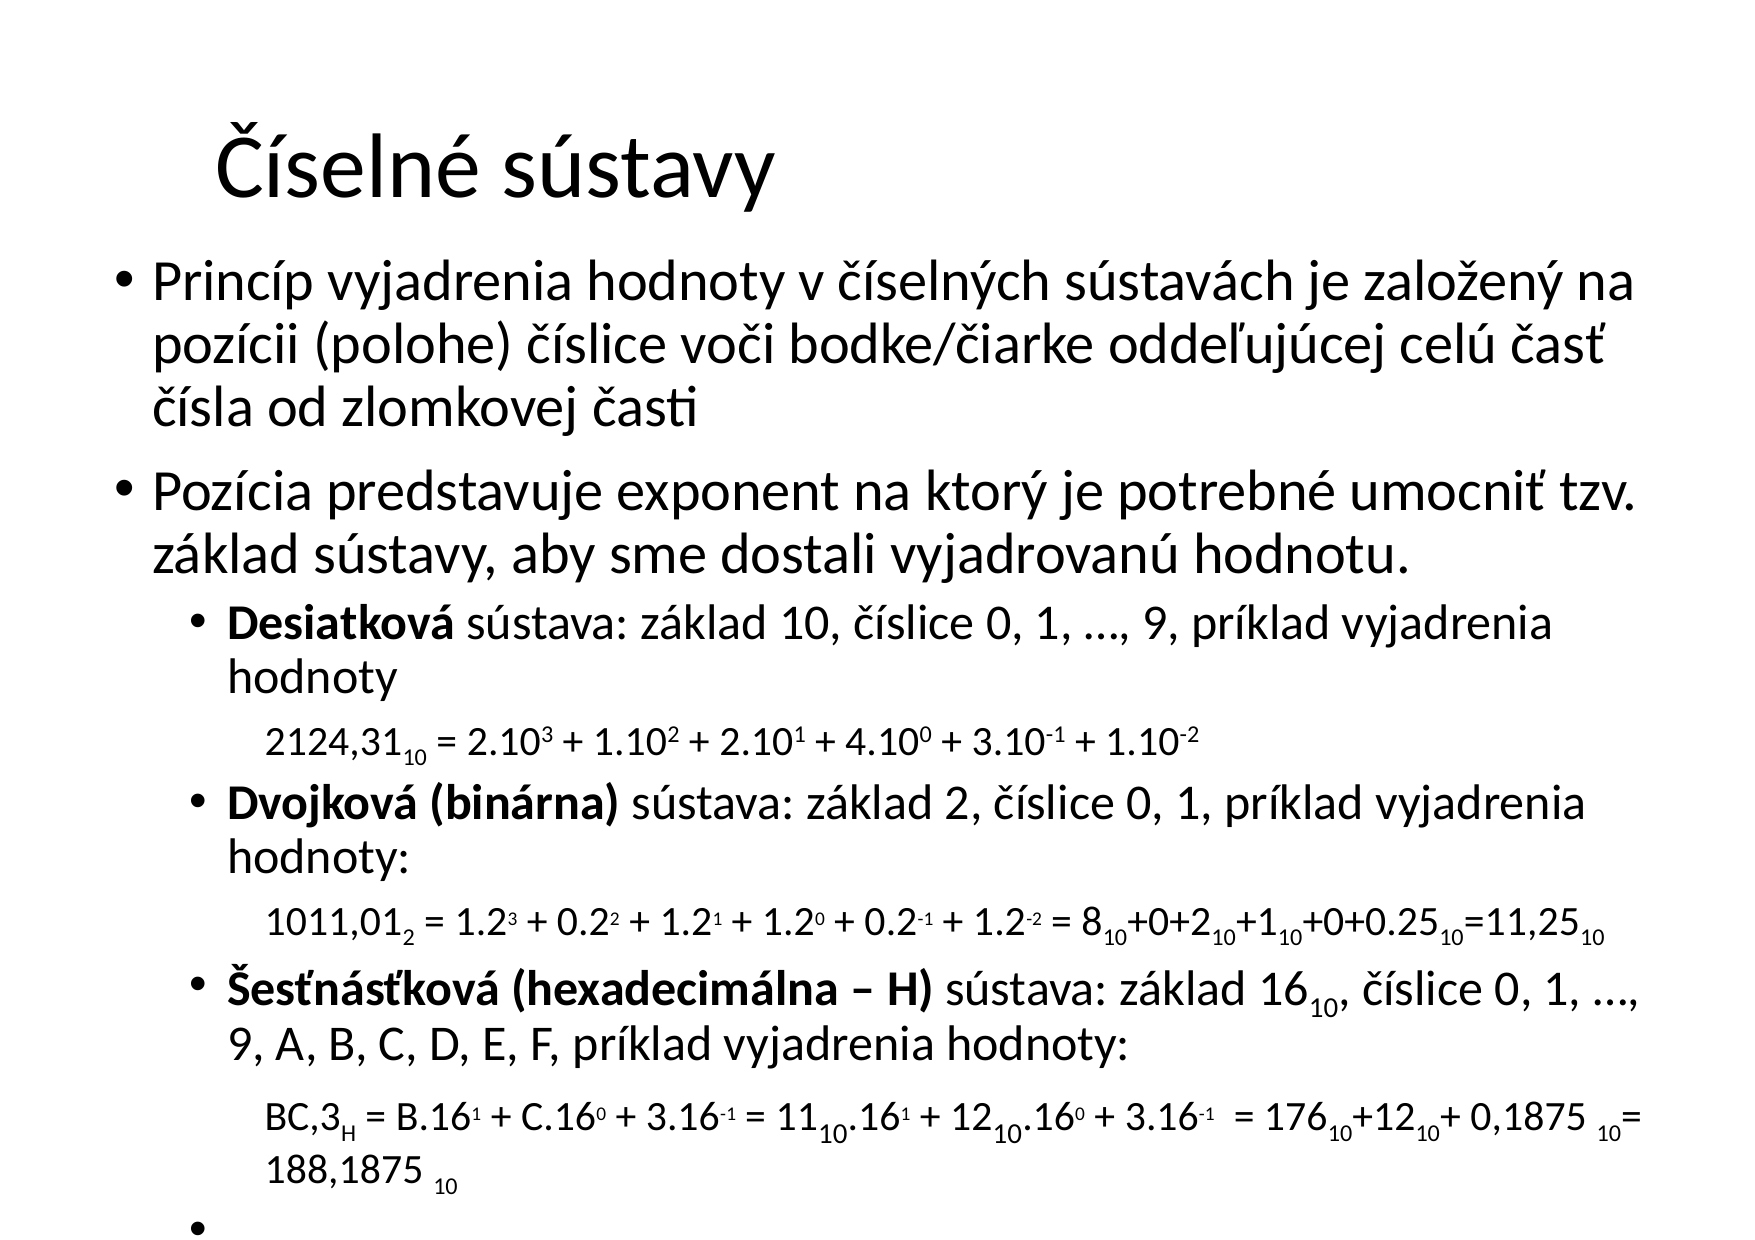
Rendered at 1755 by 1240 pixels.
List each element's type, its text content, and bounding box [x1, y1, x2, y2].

title Číselné sústavy [214, 117, 1540, 250]
list Princíp vyjadrenia hodnoty v číselných sústavách je založený na pozícii (polohe) číslice voči bodke/čiarke oddeľujúcej celú časť čísla od zlomkovej časti Pozícia predstavuje exponent na ktorý je potrebné umocniť tzv. základ sústavy, aby sme dostali vyjadrovanú hodnotu. Desiatková sústava: základ 10, číslice 0, 1, …, 9, príklad vyjadrenia hodnoty 2124,3110 = 2.103 + 1.102 + 2.101 + 4.100 + 3.10-1 + 1.10-2 Dvojková (binárna) sústava: základ 2, číslice 0, 1, príklad vyjadrenia hodnoty: 1011,012 = 1.23 + 0.22 + 1.21 + 1.20 + 0.2-1 + 1.2-2 = 810+0+210+110+0+0.2510=11,2510 Šesťnásťková (hexadecimálna – H) sústava: základ 1610, číslice 0, 1, …, 9, A, B, C, D, E, F, príklad vyjadrenia hodnoty: BC,3H = B.161 + C.160 + 3.16-1 = 1110.161 + 1210.160 + 3.16-1 = 17610+1210+ 0,1875 10= 188,1875 10 … [114, 250, 1677, 1122]
